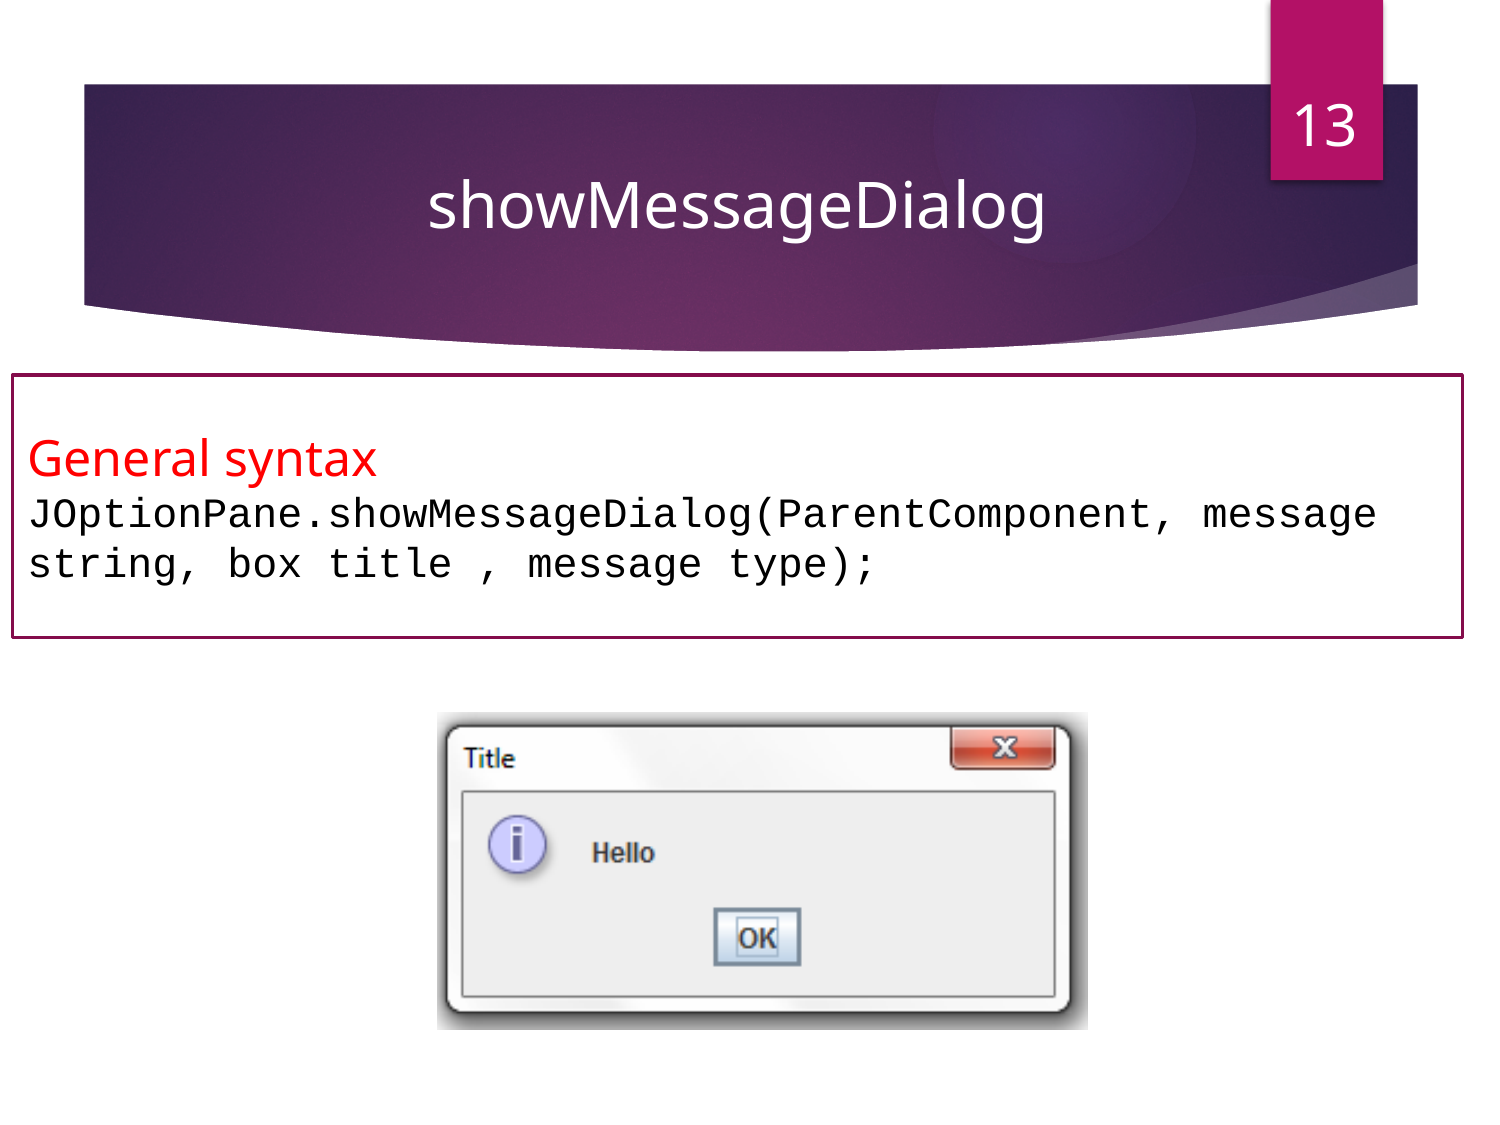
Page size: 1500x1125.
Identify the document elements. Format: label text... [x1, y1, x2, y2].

picture [437, 712, 1088, 1030]
text_box General syntax JOptionPane.showMessageDialog(ParentComponent, message string, box title , message type); [11, 373, 1464, 639]
title showMessageDialog [62, 156, 1413, 249]
slide_number 13 [1259, 48, 1390, 175]
